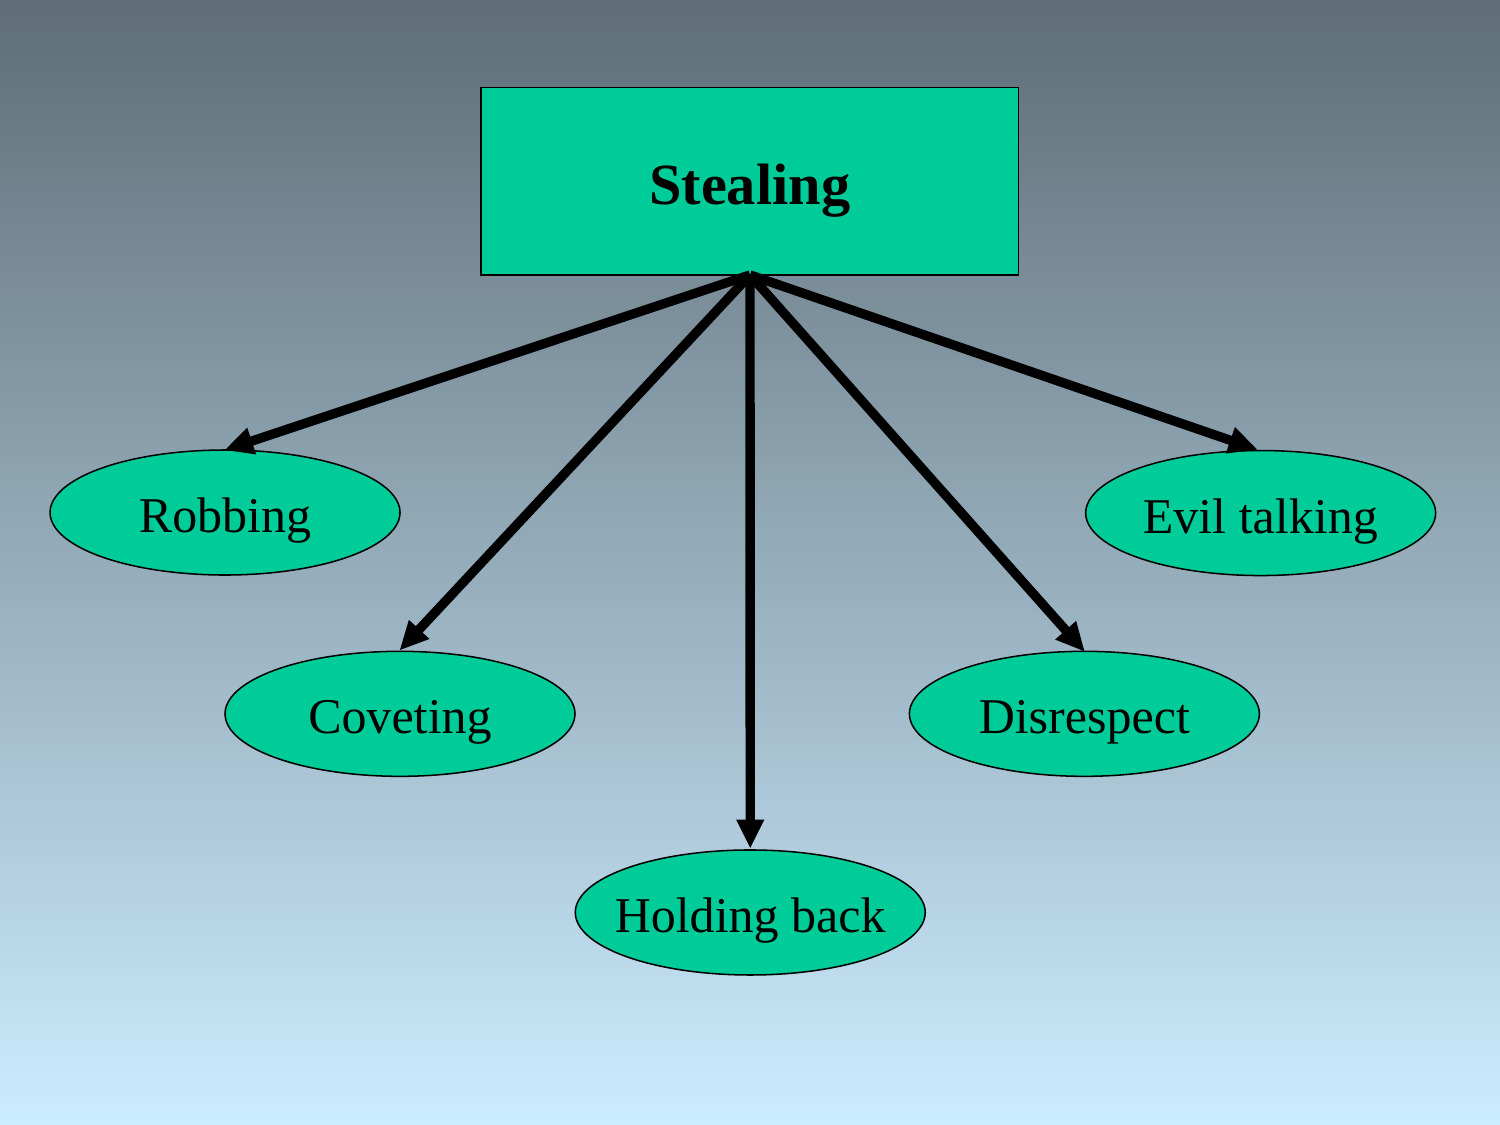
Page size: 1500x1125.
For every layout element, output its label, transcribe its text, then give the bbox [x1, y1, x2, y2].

text_box Robbing [50, 450, 401, 576]
text_box Holding back [575, 849, 926, 976]
text_box [399, 275, 749, 650]
text_box [744, 274, 757, 848]
text_box Stealing [481, 87, 1019, 275]
text_box [751, 275, 1257, 452]
text_box [225, 275, 748, 452]
text_box Coveting [225, 651, 576, 777]
text_box Disrespect [909, 651, 1260, 777]
text_box Evil talking [1085, 450, 1436, 576]
text_box [751, 276, 1085, 652]
